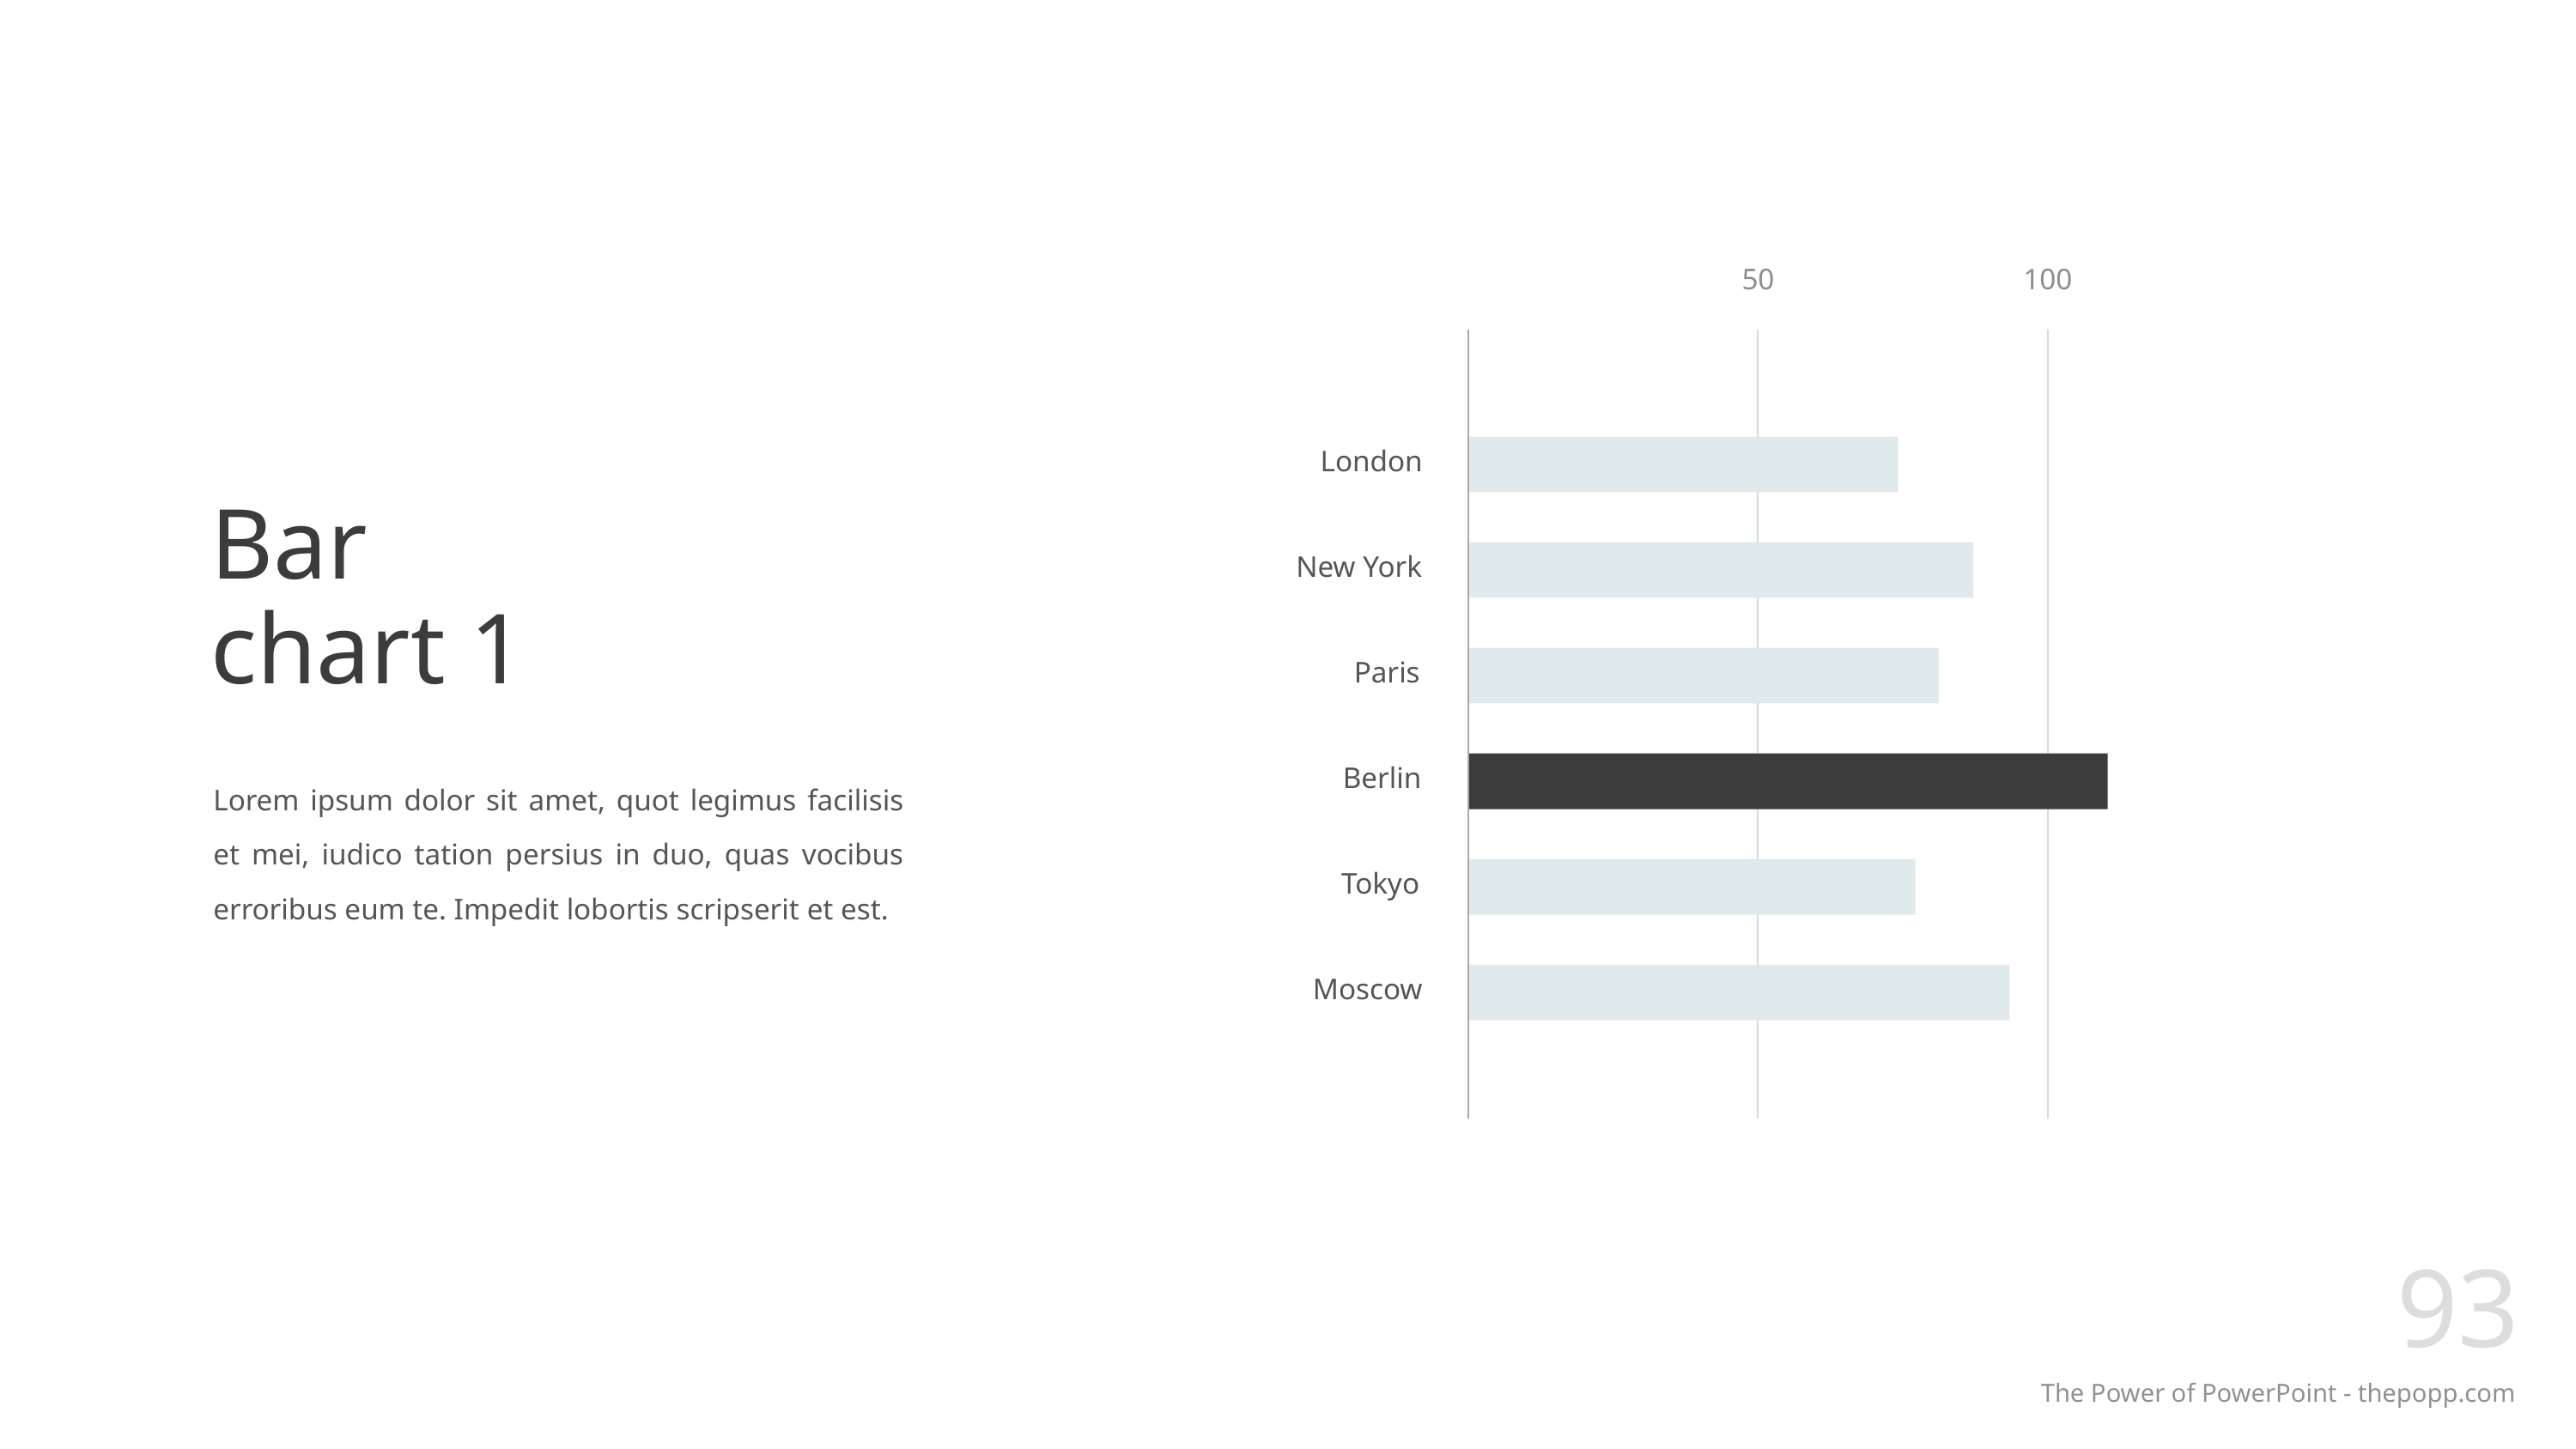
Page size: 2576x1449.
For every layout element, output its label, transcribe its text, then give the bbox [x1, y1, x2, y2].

text_box [1759, 964, 2010, 1022]
text_box London [1307, 437, 1436, 484]
text_box Tokyo [1328, 858, 1432, 906]
text_box Moscow [1300, 964, 1436, 1012]
slide_number 93 [2150, 1250, 2532, 1393]
text_box [1759, 542, 1974, 598]
text_box [1759, 858, 1917, 916]
text_box 50 [1728, 254, 1788, 302]
text_box New York [1283, 542, 1436, 590]
text_box [1469, 647, 1758, 704]
text_box Berlin [1330, 754, 1435, 801]
text_box 100 [2010, 254, 2086, 302]
text_box [1469, 753, 1758, 810]
title Bar chart 1 [197, 197, 918, 711]
text_box [1469, 435, 1758, 493]
text_box Paris [1341, 647, 1433, 695]
text_box [2049, 753, 2109, 810]
text_box [1759, 435, 1899, 493]
text_box [1469, 964, 1758, 1022]
text_box [1469, 542, 1758, 598]
footer The Power of PowerPoint - thepopp.com [1573, 1354, 2529, 1432]
text_box [1759, 647, 1940, 704]
list Lorem ipsum dolor sit amet, quot legimus facilisis et mei, iudico tation persius in duo, quas vocibus erroribus eum te. Impedit lobortis scripserit et est. [200, 755, 918, 1181]
text_box [1469, 858, 1758, 916]
text_box [1759, 753, 2047, 810]
